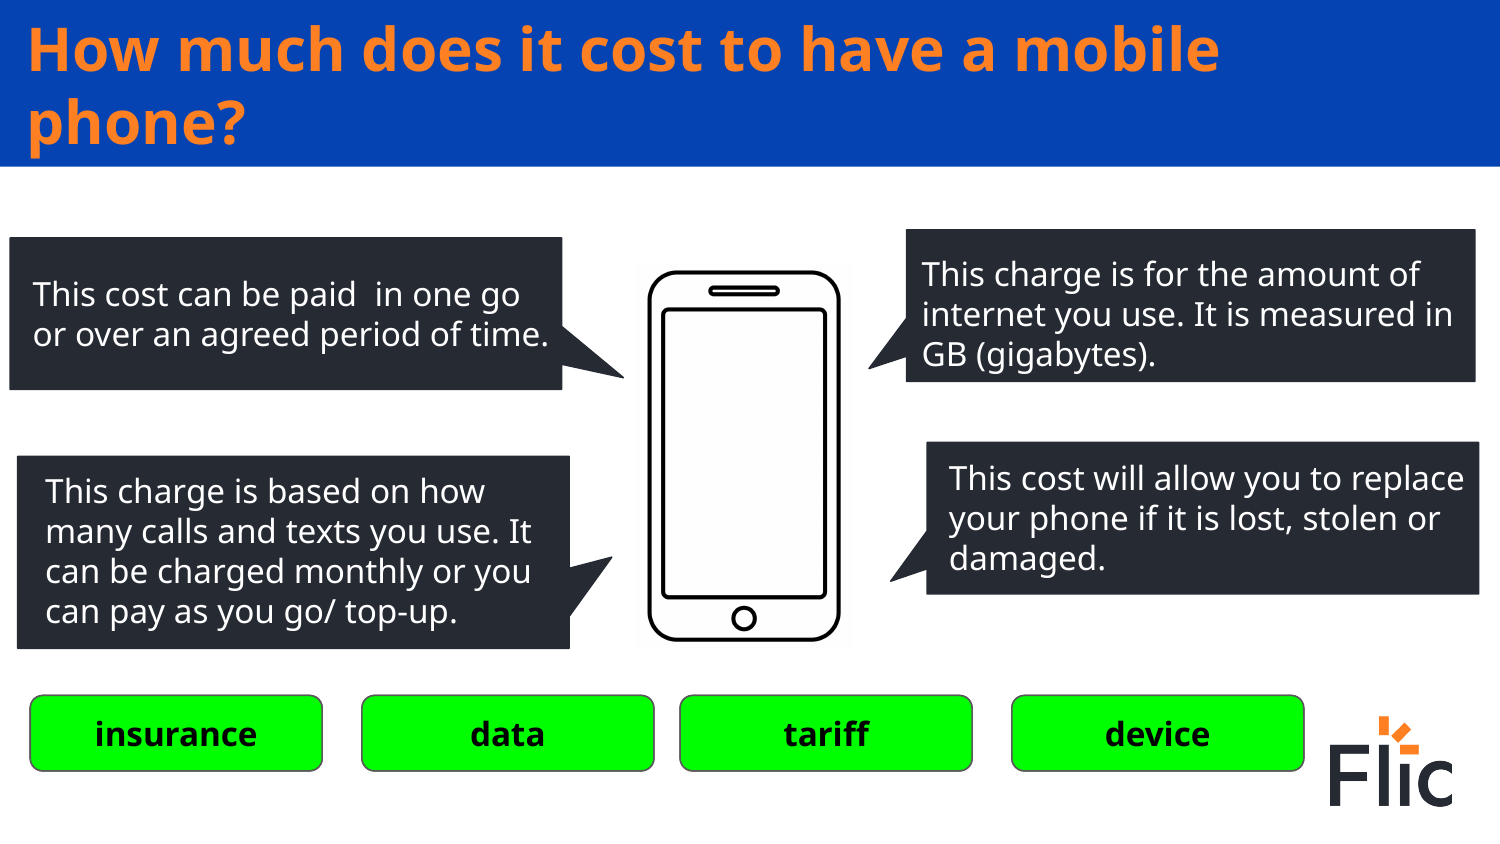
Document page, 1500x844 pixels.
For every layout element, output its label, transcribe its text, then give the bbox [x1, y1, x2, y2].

text_box This charge is for the amount of internet you use. It is measured in GB (gigabytes). [906, 237, 1488, 428]
text_box [906, 229, 1475, 237]
picture [1330, 716, 1452, 807]
text_box [868, 319, 906, 369]
text_box [582, 557, 612, 599]
text_box insurance [30, 695, 323, 771]
title How much does it cost to have a mobile phone? [11, 41, 1373, 127]
text_box [890, 442, 934, 594]
text_box This charge is based on how many calls and texts you use. It can be charged monthly or you can pay as you go/ top-up. [30, 454, 582, 685]
text_box device [1011, 695, 1304, 771]
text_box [9, 237, 570, 410]
text_box data [361, 695, 654, 771]
text_box tariff [680, 695, 973, 771]
text_box [17, 456, 30, 649]
picture [635, 262, 853, 649]
text_box This cost will allow you to replace your phone if it is lost, stolen or damaged. [934, 442, 1486, 633]
